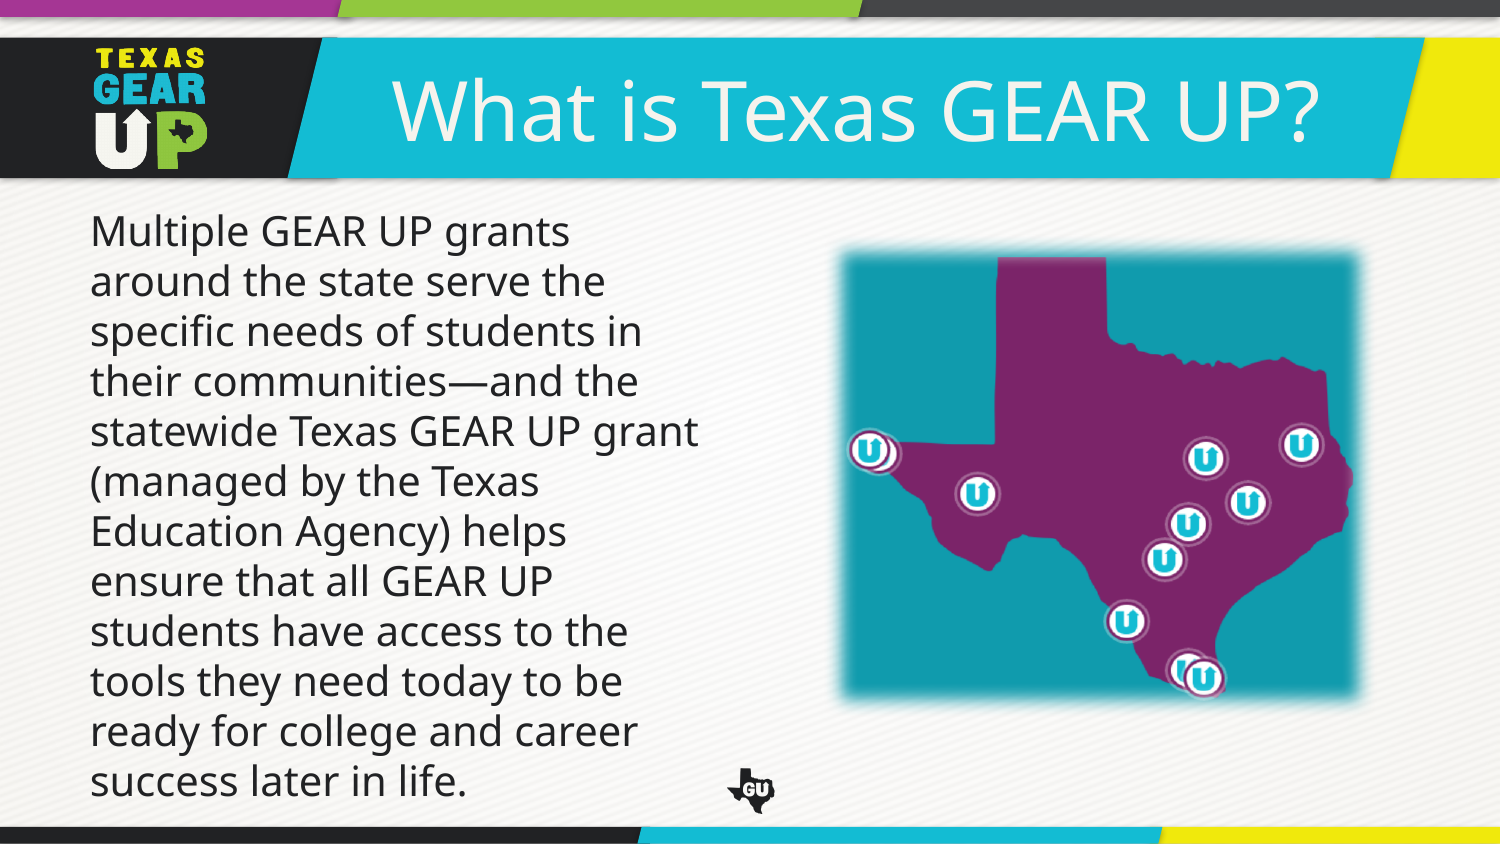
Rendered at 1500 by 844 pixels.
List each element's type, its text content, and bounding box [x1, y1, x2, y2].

picture [812, 234, 1386, 717]
list Multiple GEAR UP grants around the state serve the specific needs of students in their communities—and the statewide Texas GEAR UP grant (managed by the Texas Education Agency) helps ensure that all GEAR UP students have access to the tools they need today to be ready for college and career success later in life. [75, 196, 725, 754]
text_box What is Texas GEAR UP? [337, 37, 1375, 179]
